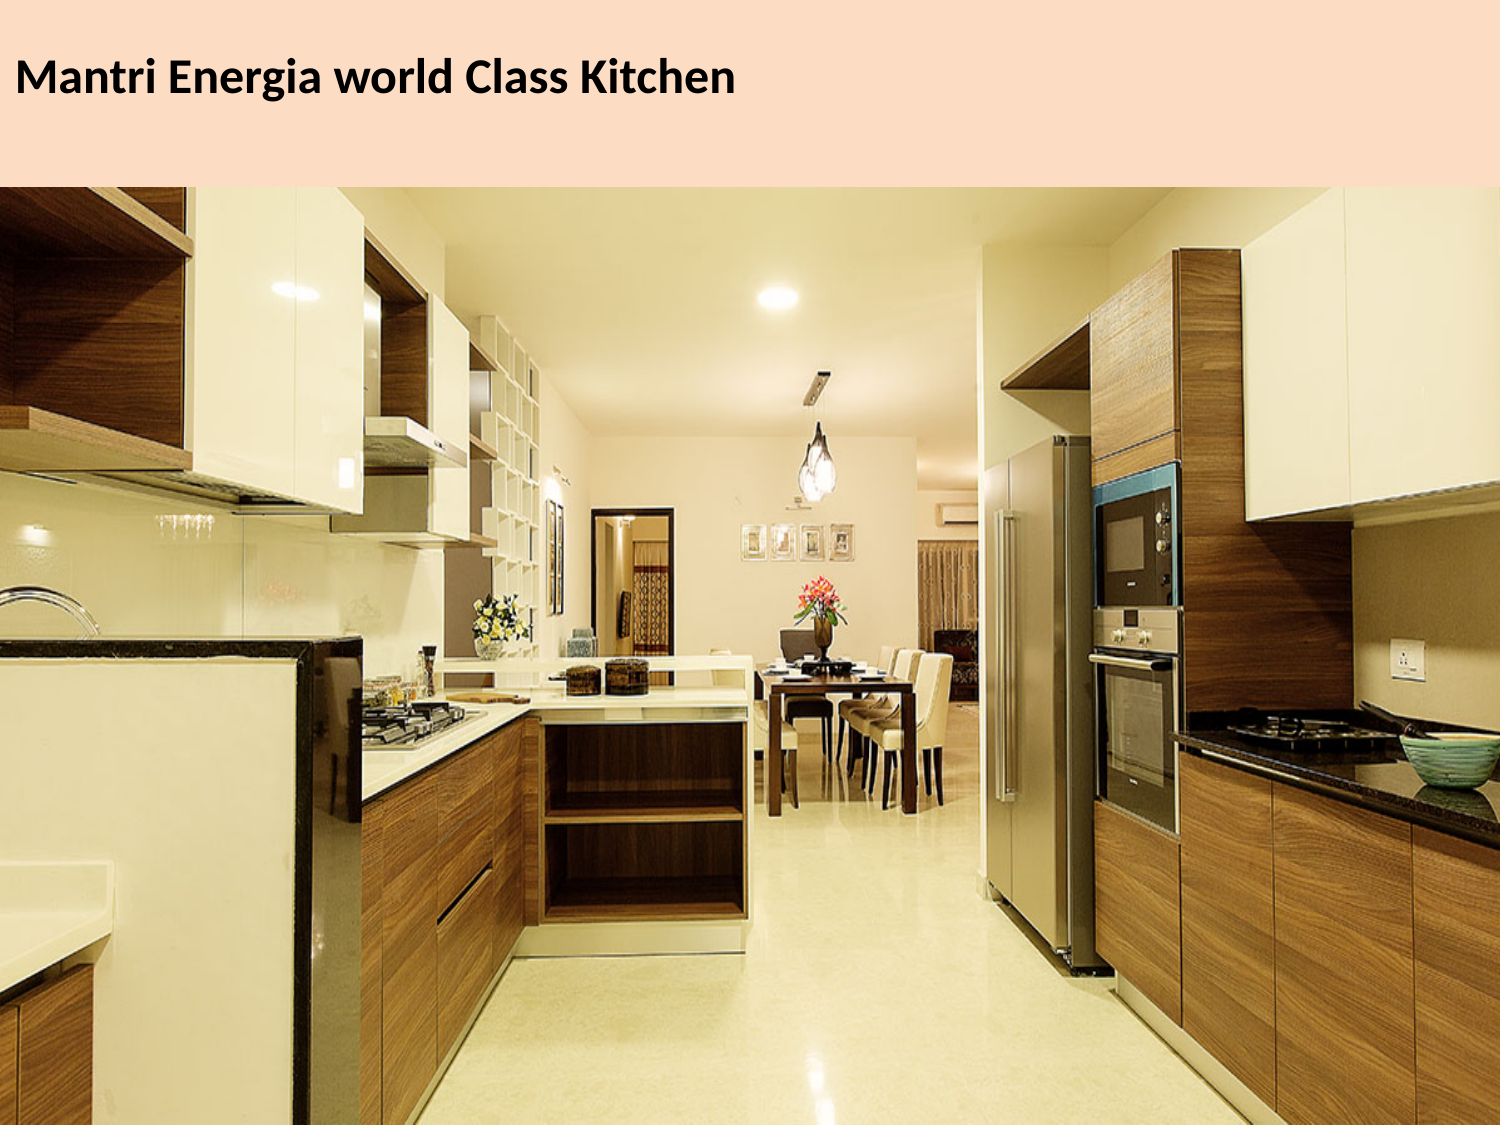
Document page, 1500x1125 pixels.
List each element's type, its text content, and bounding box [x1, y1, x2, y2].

picture [0, 187, 1500, 1125]
text_box Mantri Energia world Class Kitchen [0, 35, 1500, 186]
